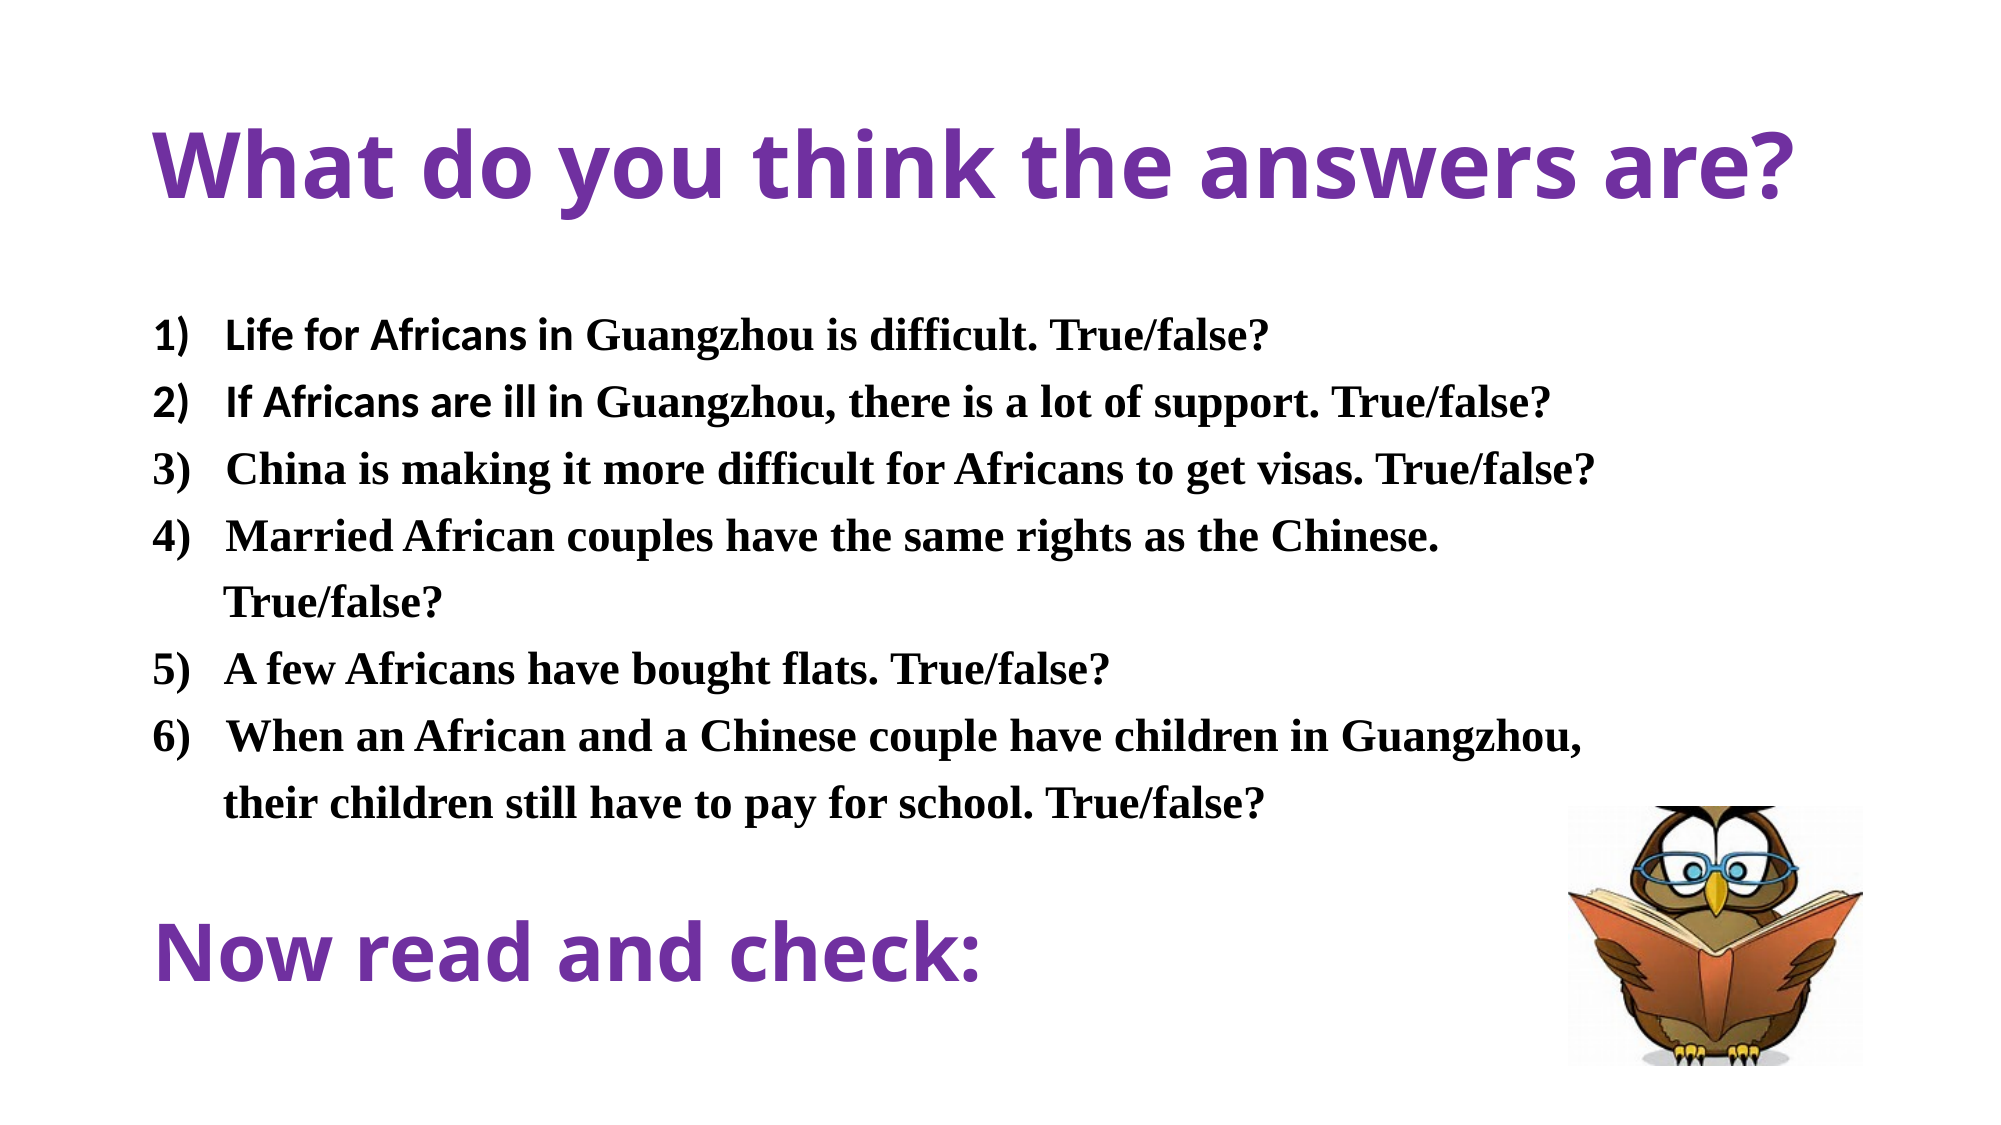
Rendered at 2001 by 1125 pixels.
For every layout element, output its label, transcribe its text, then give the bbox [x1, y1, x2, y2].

title What do you think the answers are? [137, 59, 1863, 230]
list Life for Africans in Guangzhou is difficult. True/false? If Africans are ill in Guangzhou, there is a lot of support. True/false? China is making it more difficult for Africans to get visas. True/false? Married African couples have the same rights as the Chinese. True/false? 5) A few Africans have bought flats. True/false? 6) When an African and a Chinese couple have children in Guangzhou, their children still have to pay for school. True/false? Now read and check: [137, 230, 1863, 1014]
picture [1568, 806, 1863, 1066]
